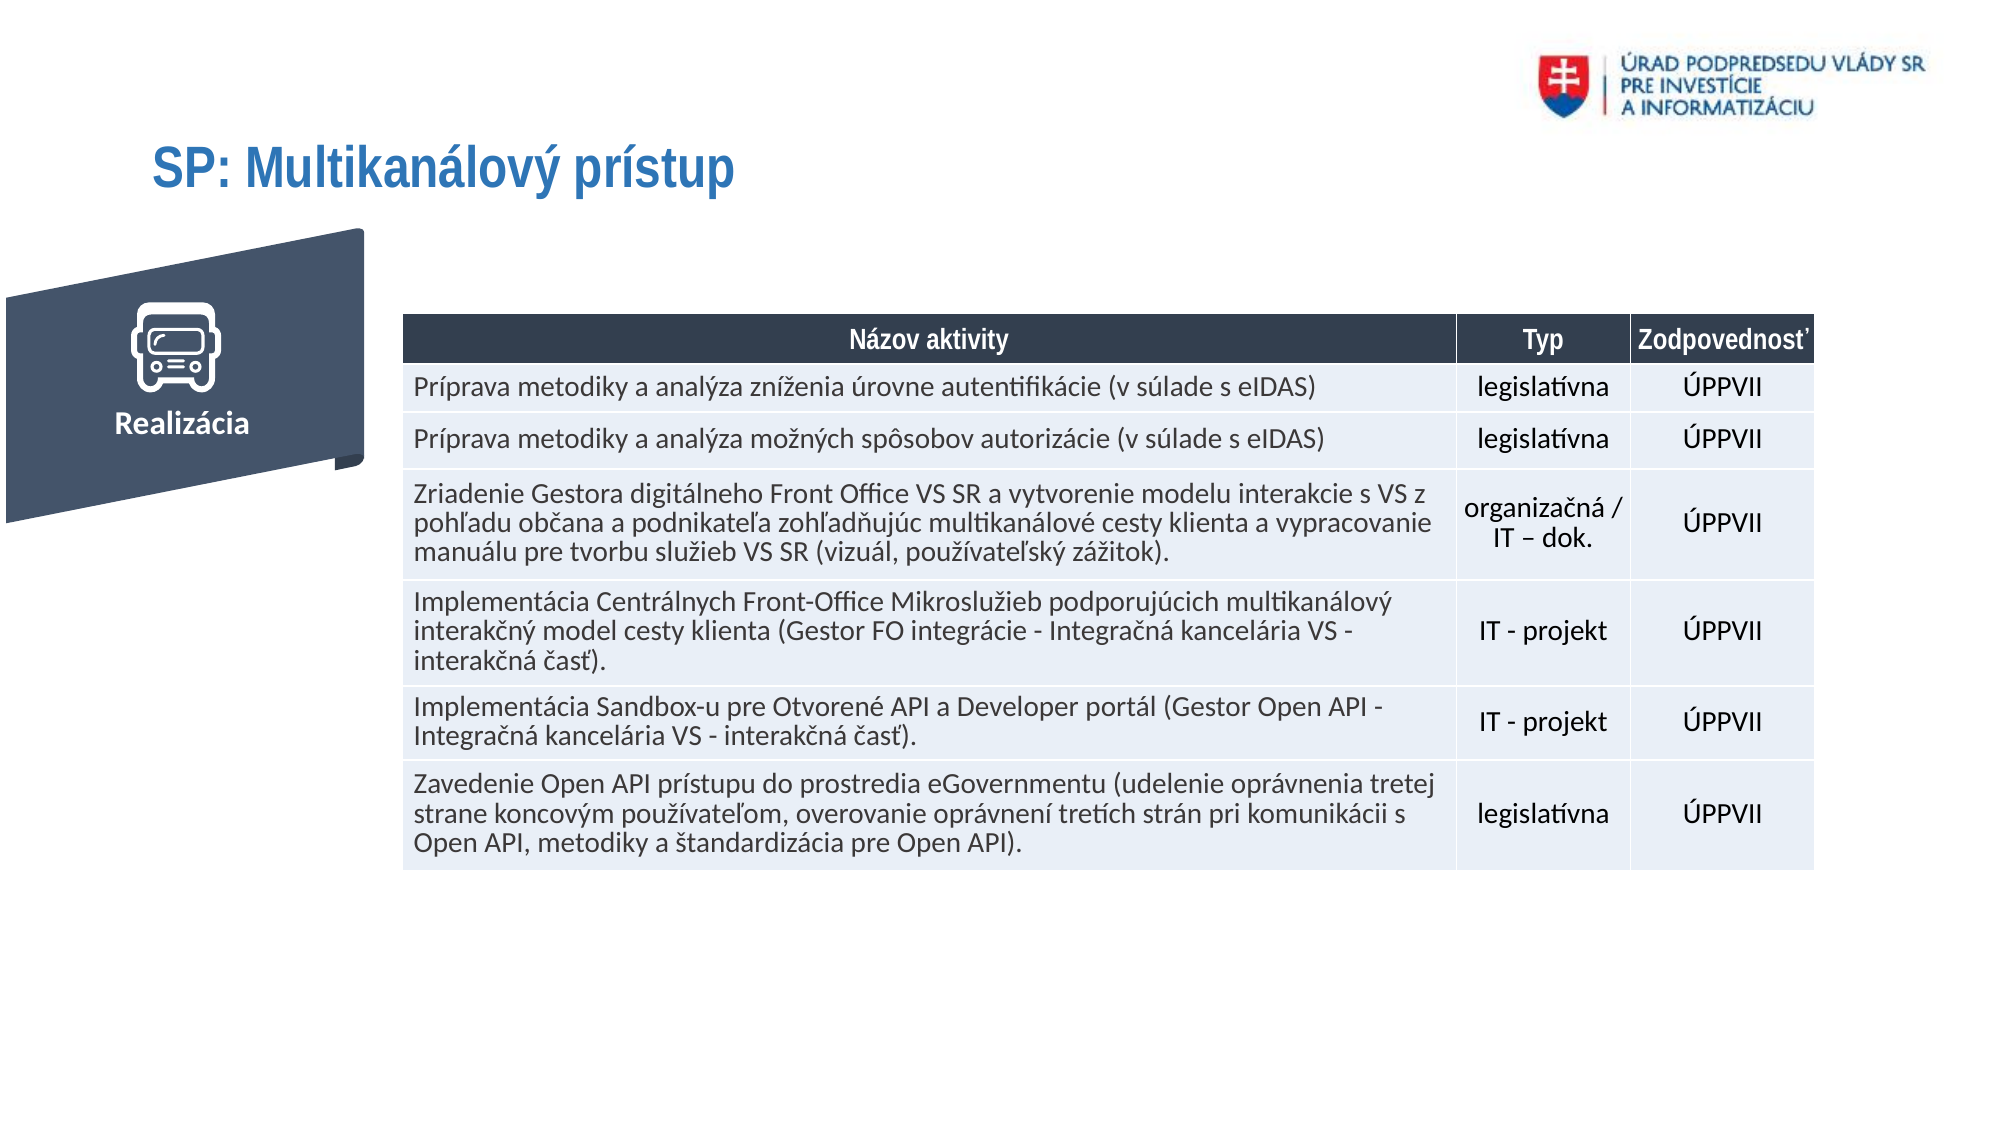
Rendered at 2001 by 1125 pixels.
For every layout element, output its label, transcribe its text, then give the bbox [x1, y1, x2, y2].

table_header Názov aktivity [403, 314, 1456, 363]
table_cell legislatívna [1457, 413, 1630, 468]
table_cell Zavedenie Open API prístupu do prostredia eGovernmentu (udelenie oprávnenia tretej strane koncovým používateľom, overovanie oprávnení tretích strán pri komunikácii s Open API, metodiky a štandardizácia pre Open API). [403, 761, 1456, 870]
table_cell organizačná / IT – dok. [1457, 470, 1630, 579]
table_cell ÚPPVII [1631, 413, 1814, 468]
table_cell Príprava metodiky a analýza možných spôsobov autorizácie (v súlade s eIDAS) [403, 413, 1456, 468]
table_cell ÚPPVII [1631, 470, 1814, 579]
text_box [6, 271, 365, 524]
text_box Realizácia [99, 394, 266, 449]
picture [1491, 9, 1973, 162]
table_cell ÚPPVII [1631, 687, 1814, 759]
table_cell legislatívna [1457, 365, 1630, 411]
table_cell IT - projekt [1457, 581, 1630, 685]
table_cell IT - projekt [1457, 687, 1630, 759]
table_cell Príprava metodiky a analýza zníženia úrovne autentifikácie (v súlade s eIDAS) [403, 365, 1456, 411]
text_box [131, 302, 222, 393]
table_cell Zriadenie Gestora digitálneho Front Office VS SR a vytvorenie modelu interakcie s VS z pohľadu občana a podnikateľa zohľadňujúc multikanálové cesty klienta a vypracovanie manuálu pre tvorbu služieb VS SR (vizuál, používateľský zážitok). [403, 470, 1456, 579]
table_cell ÚPPVII [1631, 761, 1814, 870]
table_cell ÚPPVII [1631, 365, 1814, 411]
text_box SP: Multikanálový prístup [137, 59, 1863, 278]
table_cell ÚPPVII [1631, 581, 1814, 685]
table_header Zodpovednosť [1631, 314, 1814, 363]
text_box [334, 454, 364, 471]
table_cell Implementácia Sandbox-u pre Otvorené API a Developer portál (Gestor Open API - Integračná kancelária VS - interakčná časť). [403, 687, 1456, 759]
table_header Typ [1457, 314, 1630, 363]
table_cell legislatívna [1457, 761, 1630, 870]
table_cell Implementácia Centrálnych Front-Office Mikroslužieb podporujúcich multikanálový interakčný model cesty klienta (Gestor FO integrácie - Integračná kancelária VS - interakčná časť). [403, 581, 1456, 685]
